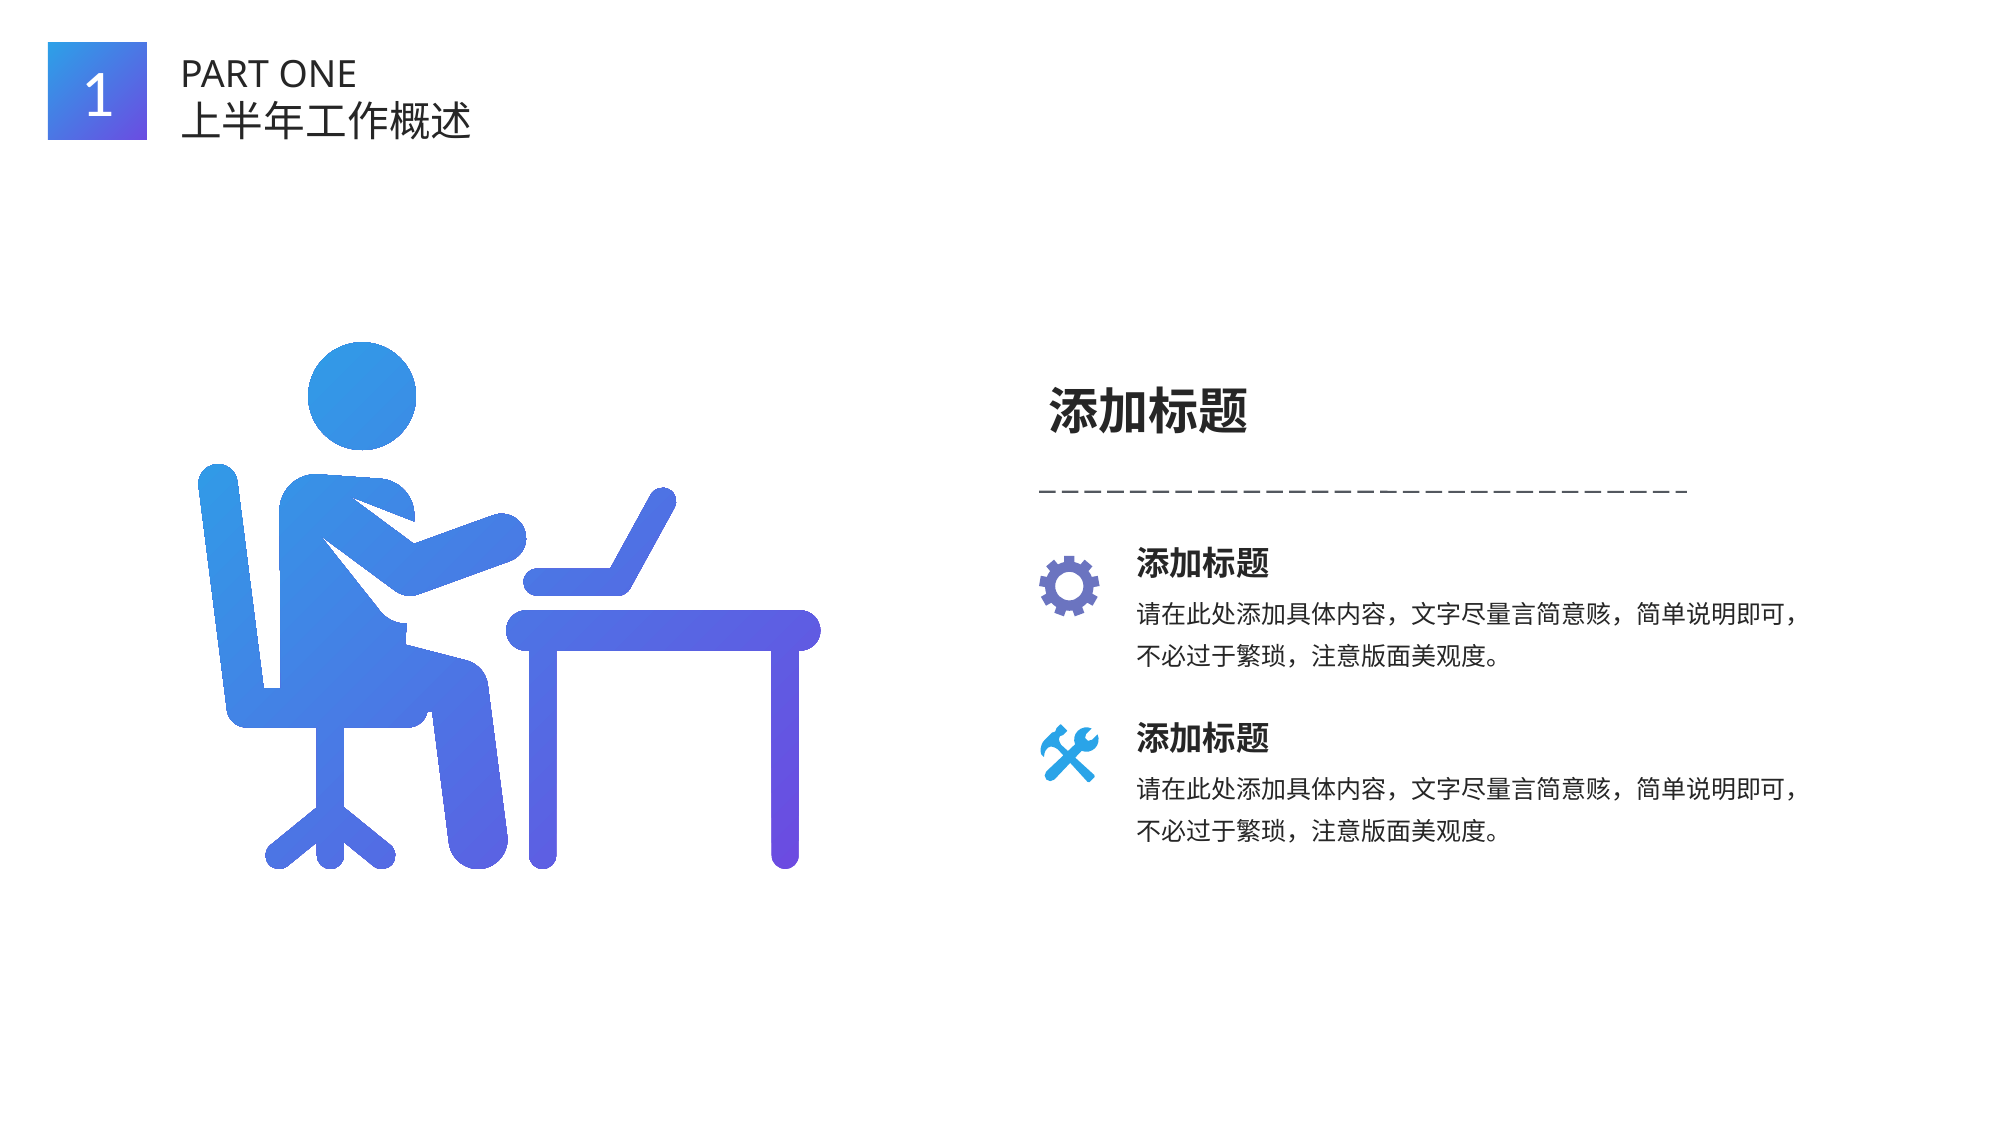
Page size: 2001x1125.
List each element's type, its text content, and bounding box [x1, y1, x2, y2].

text_box [1040, 724, 1099, 783]
text_box [523, 487, 677, 596]
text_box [47, 42, 517, 153]
text_box [198, 464, 527, 869]
text_box 添加标题 [1034, 366, 1484, 447]
text_box 添加标题 请在此处添加具体内容，文字尽量言简意赅，简单说明即可，不必过于繁琐，注意版面美观度。 [1118, 703, 1835, 854]
text_box [506, 610, 821, 869]
text_box 添加标题 请在此处添加具体内容，文字尽量言简意赅，简单说明即可，不必过于繁琐，注意版面美观度。 [1118, 529, 1835, 680]
text_box [1039, 555, 1100, 617]
text_box [308, 342, 416, 451]
